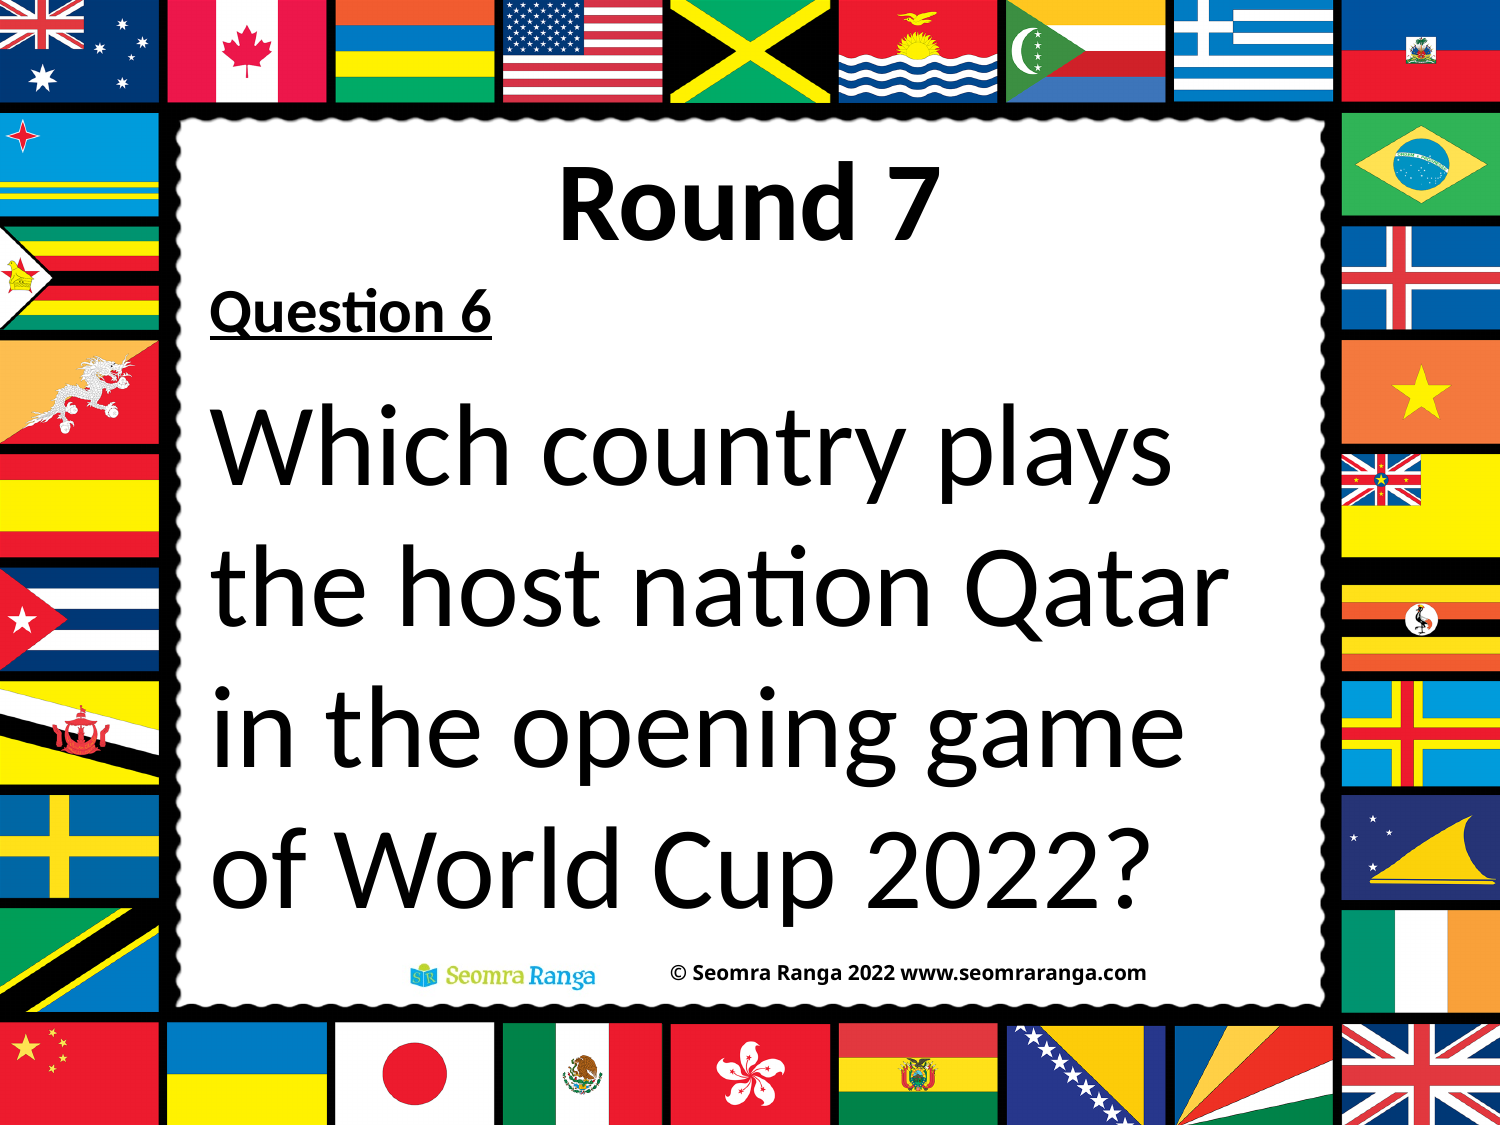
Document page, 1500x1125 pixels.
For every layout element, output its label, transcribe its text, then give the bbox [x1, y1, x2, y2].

picture [0, 0, 1500, 1125]
title Round 7 [183, 101, 1317, 290]
list Question 6 Which country plays the host nation Qatar in the opening game of World Cup 2022? [194, 261, 1306, 953]
text_box © Seomra Ranga 2022 www.seomraranga.com [631, 953, 1187, 993]
picture [10, 122, 36, 150]
